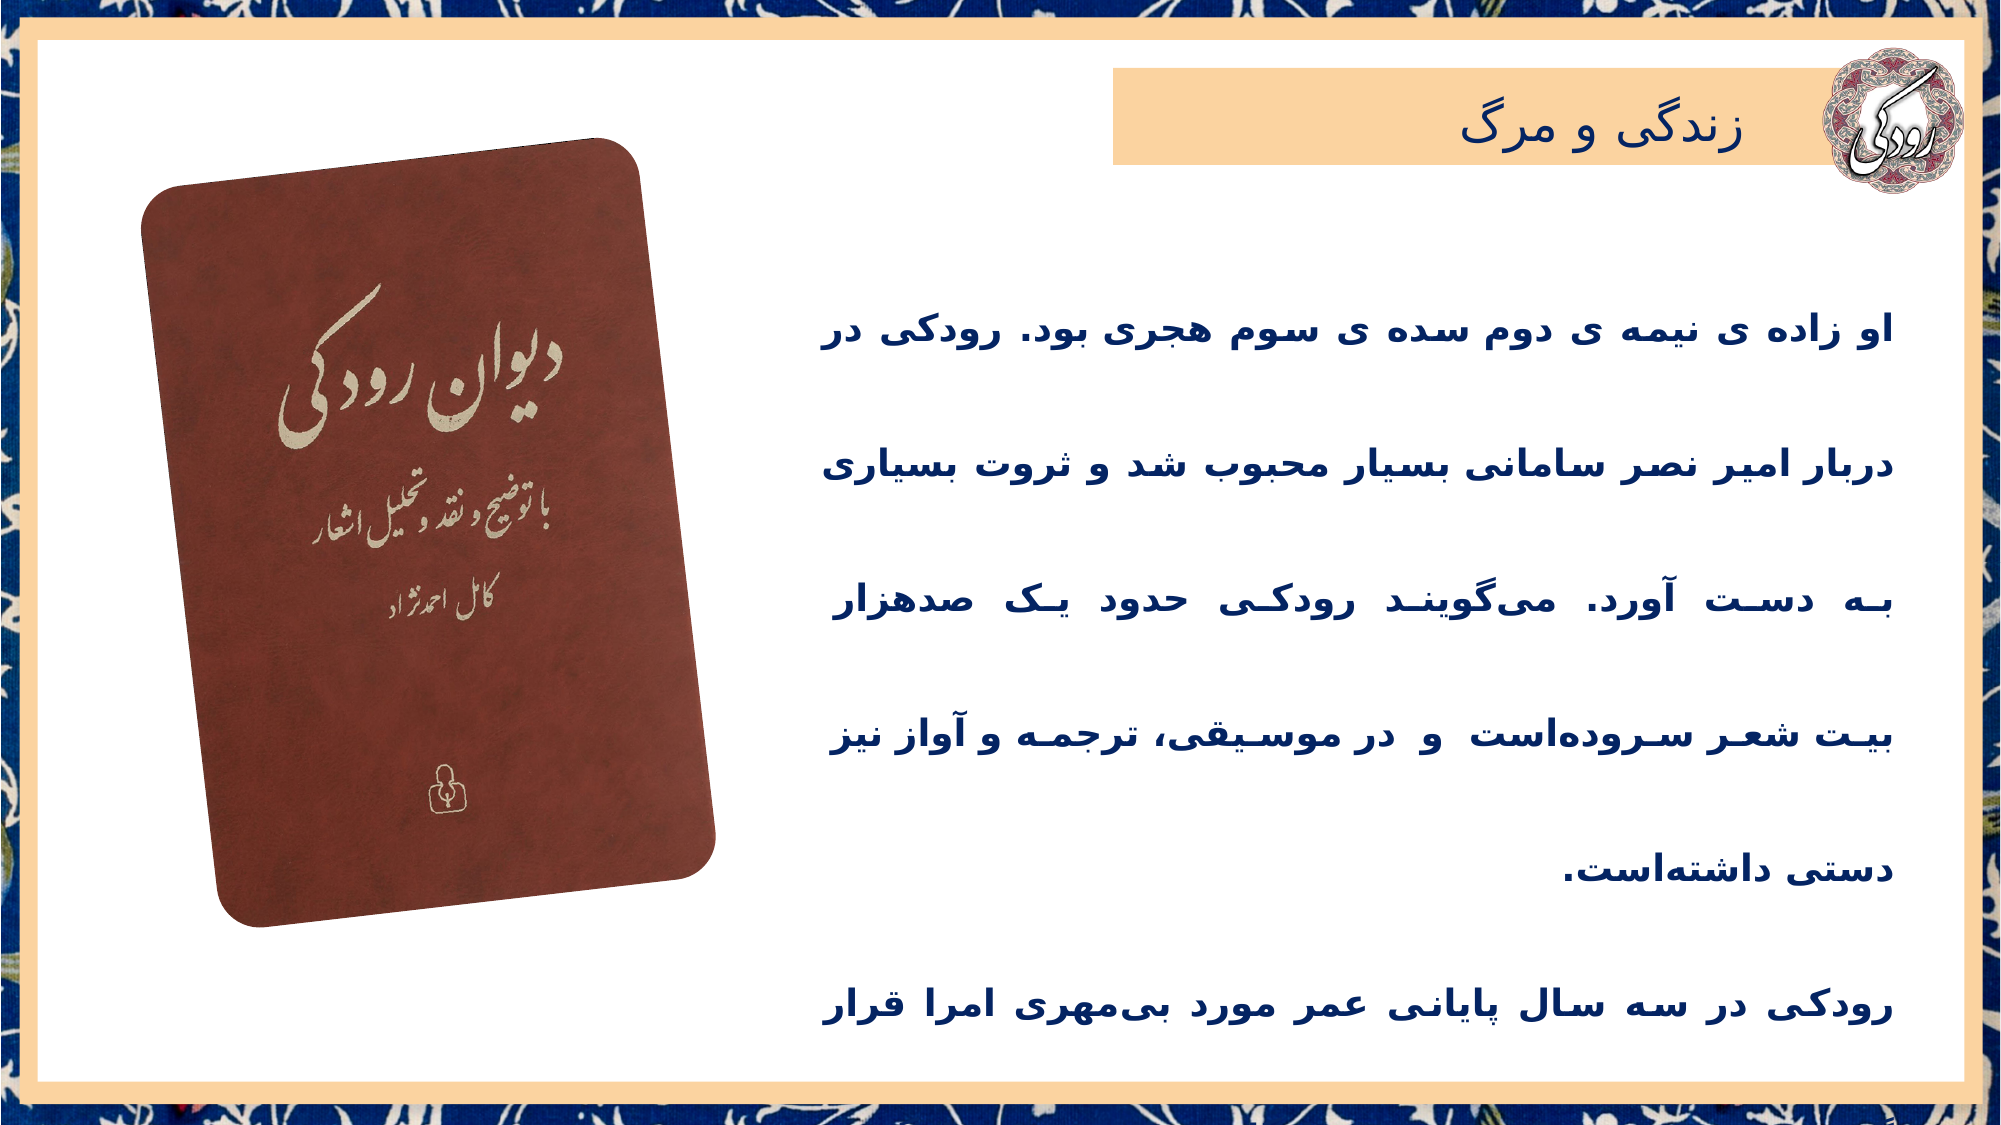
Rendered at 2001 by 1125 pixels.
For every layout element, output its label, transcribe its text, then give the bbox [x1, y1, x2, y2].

picture [1820, 47, 1966, 194]
picture [140, 141, 716, 926]
text_box او زاده ی نیمه ی دوم سده ی سوم هجری بود. رودکی در دربار امیر نصر سامانی بسیار محبوب شد و ثروت بسیاری به دست آورد. می‌گویند رودکی حدود یک صدهزار بیت شعر سروده‌است و در موسیقی، ترجمه و آواز نیز دستی داشته‌است. رودکی در سه سال پایانی عمر مورد بی‌مهری امرا قرار گرفته بود. او در اواخر عمر به زادگاهش بُنَج رودک بازگشت و در همان‌جا به سال ۳۲۹ هجری (۹۴۱ میلادی) در گذشت. [804, 206, 1910, 1125]
picture [2, 1, 1999, 1125]
text_box زندگی و مرگ [1272, 83, 1932, 159]
